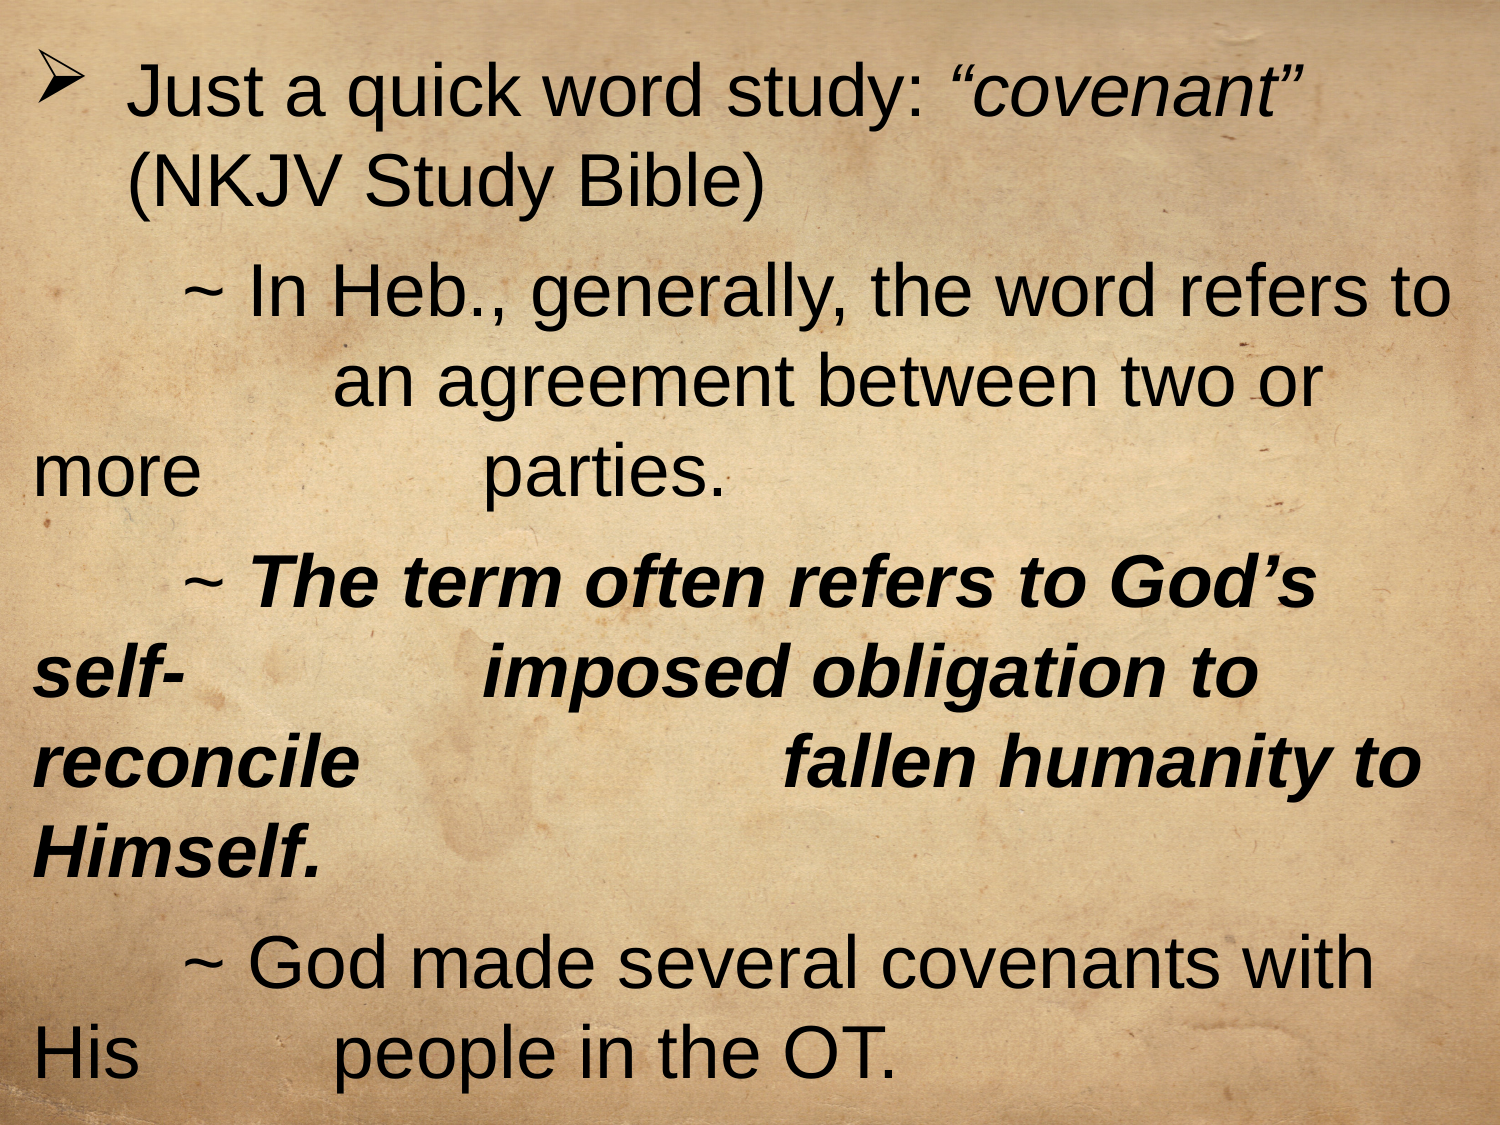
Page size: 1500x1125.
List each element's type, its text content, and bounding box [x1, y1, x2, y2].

subtitle Just a quick word study: “covenant” (NKJV Study Bible) ~ In Heb., generally, the word refers to an agreement between two or more parties. ~ The term often refers to God’s self- imposed obligation to reconcile fallen humanity to Himself. ~ God made several covenants with His people in the OT. [17, 33, 1483, 1125]
picture [0, 0, 1500, 1125]
